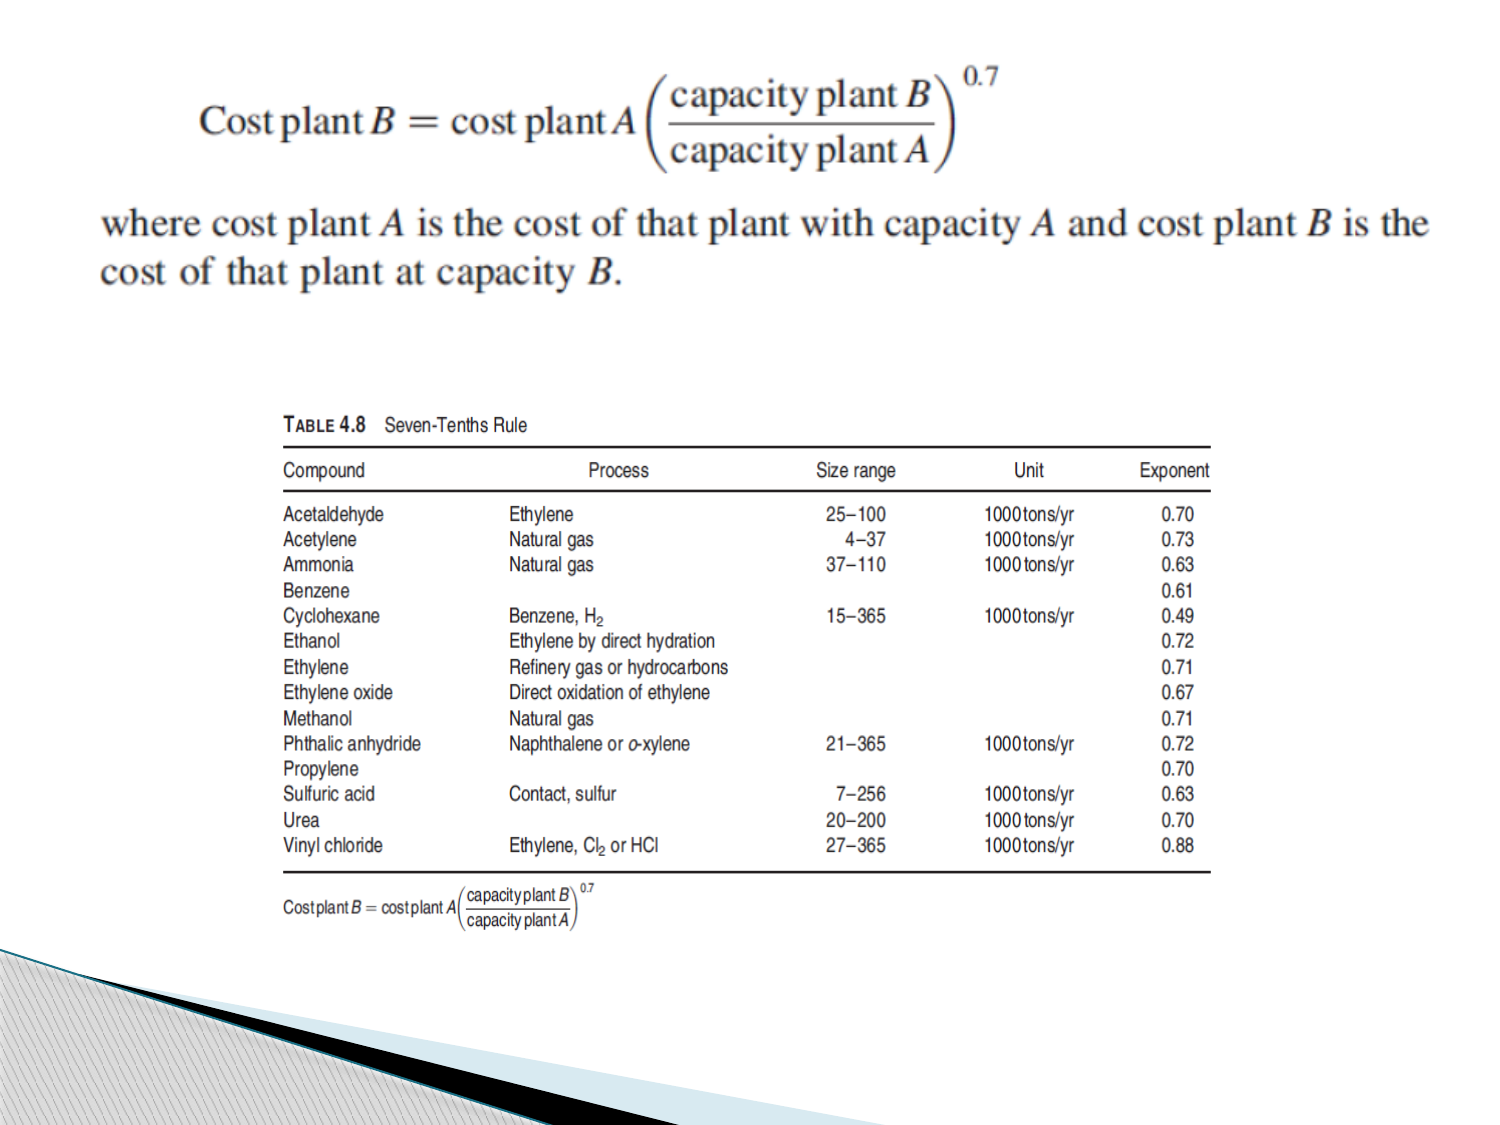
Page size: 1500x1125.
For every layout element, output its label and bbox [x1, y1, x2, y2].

list [99, 62, 1451, 297]
picture [237, 387, 1263, 951]
